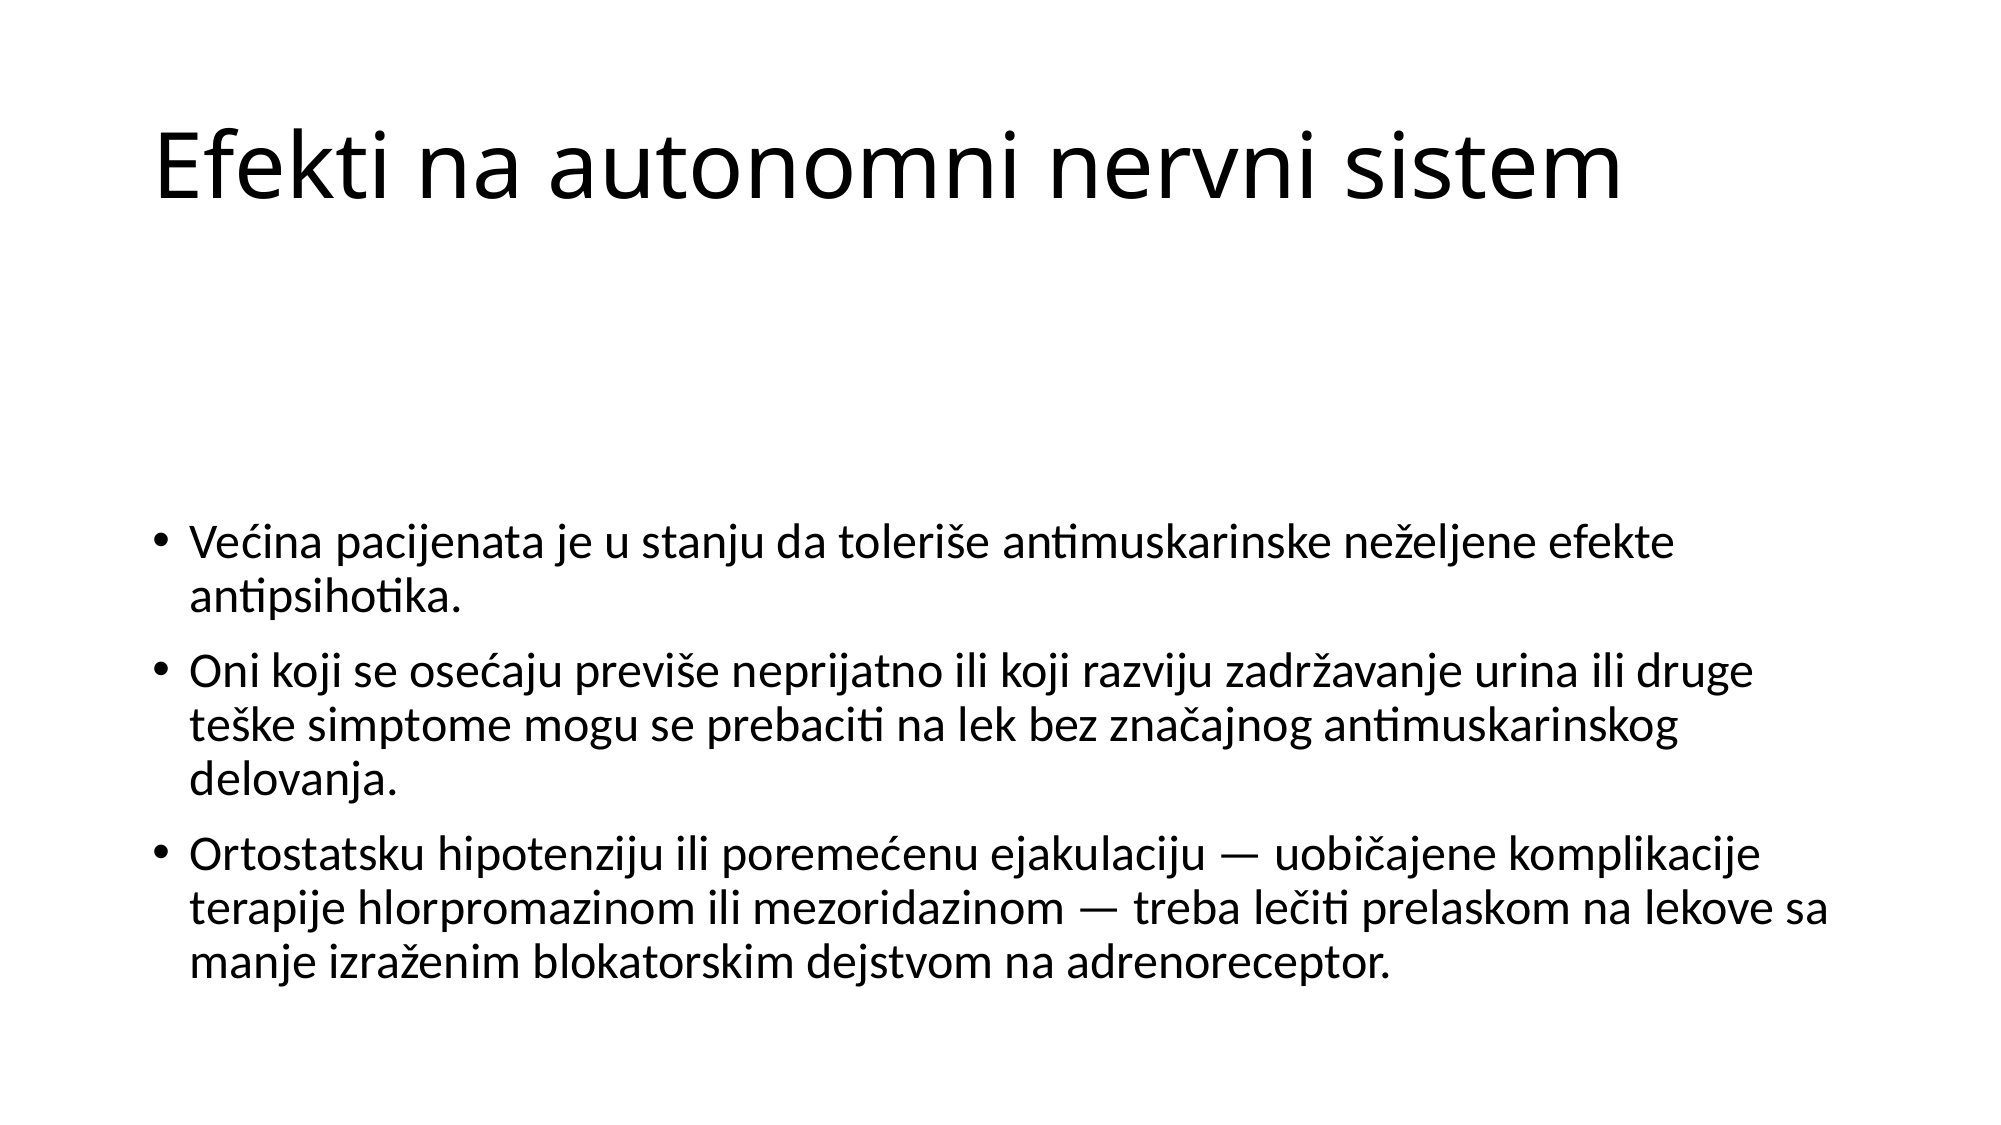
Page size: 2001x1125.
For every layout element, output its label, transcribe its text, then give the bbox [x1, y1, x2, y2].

list Većina pacijenata je u stanju da toleriše antimuskarinske neželjene efekte antipsihotika. Oni koji se osećaju previše neprijatno ili koji razviju zadržavanje urina ili druge teške simptome mogu se prebaciti na lek bez značajnog antimuskarinskog delovanja. Ortostatsku hipotenziju ili poremećenu ejakulaciju — uobičajene komplikacije terapije hlorpromazinom ili mezoridazinom — treba lečiti prelaskom na lekove sa manje izraženim blokatorskim dejstvom na adrenoreceptor. [137, 508, 1863, 1014]
title Efekti na autonomni nervni sistem [137, 59, 1863, 278]
